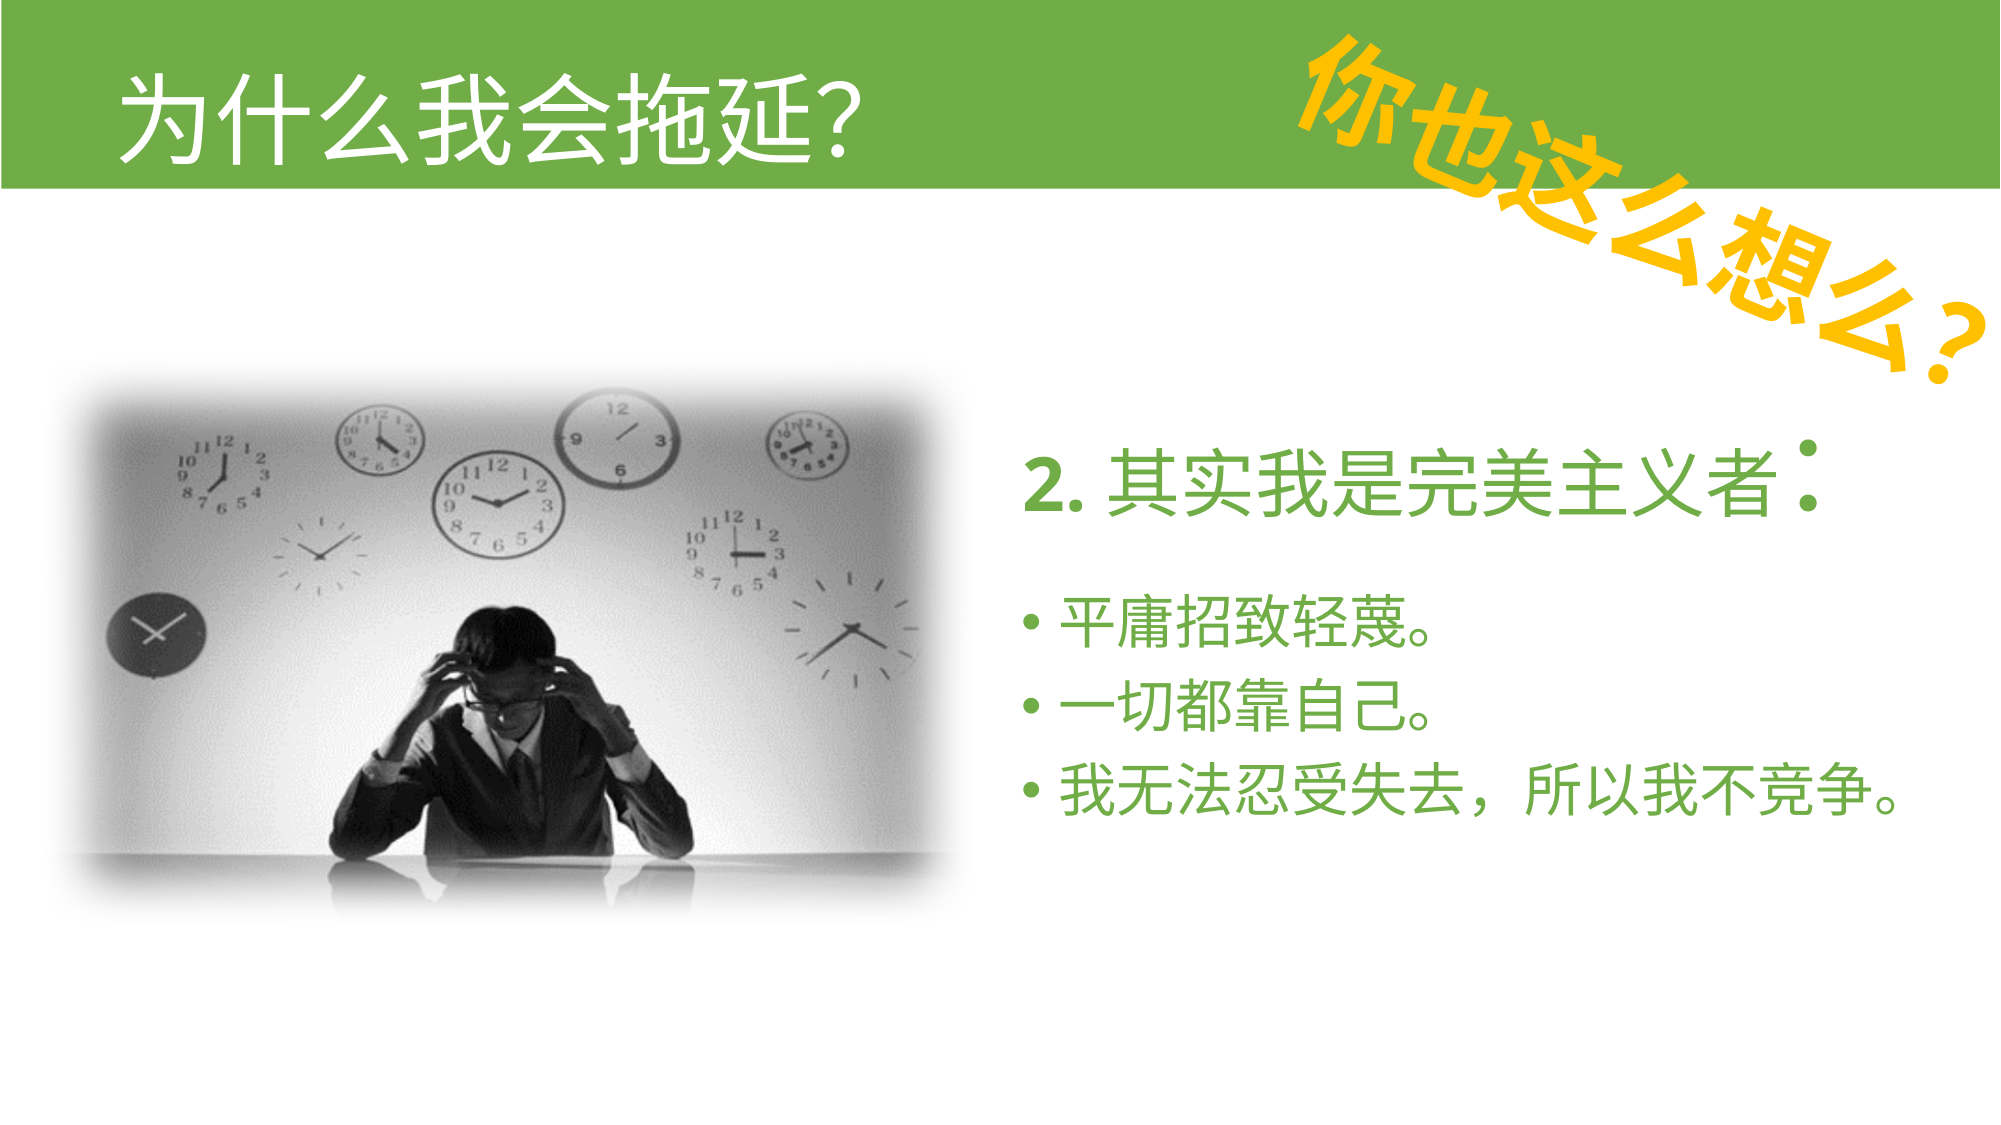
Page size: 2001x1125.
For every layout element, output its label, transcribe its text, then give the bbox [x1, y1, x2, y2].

text_box 2.其实我是完美主义者： [1008, 406, 1908, 588]
text_box [1334, 0, 2000, 190]
text_box 为什么我会拖延？ [99, 49, 1320, 185]
list 平庸招致轻蔑。 一切都靠自己。 我无法忍受失去，所以我不竞争。 [1006, 586, 1910, 866]
text_box 你也这么想么？ [1262, 0, 2000, 443]
picture [41, 354, 977, 928]
text_box [0, 0, 1394, 190]
